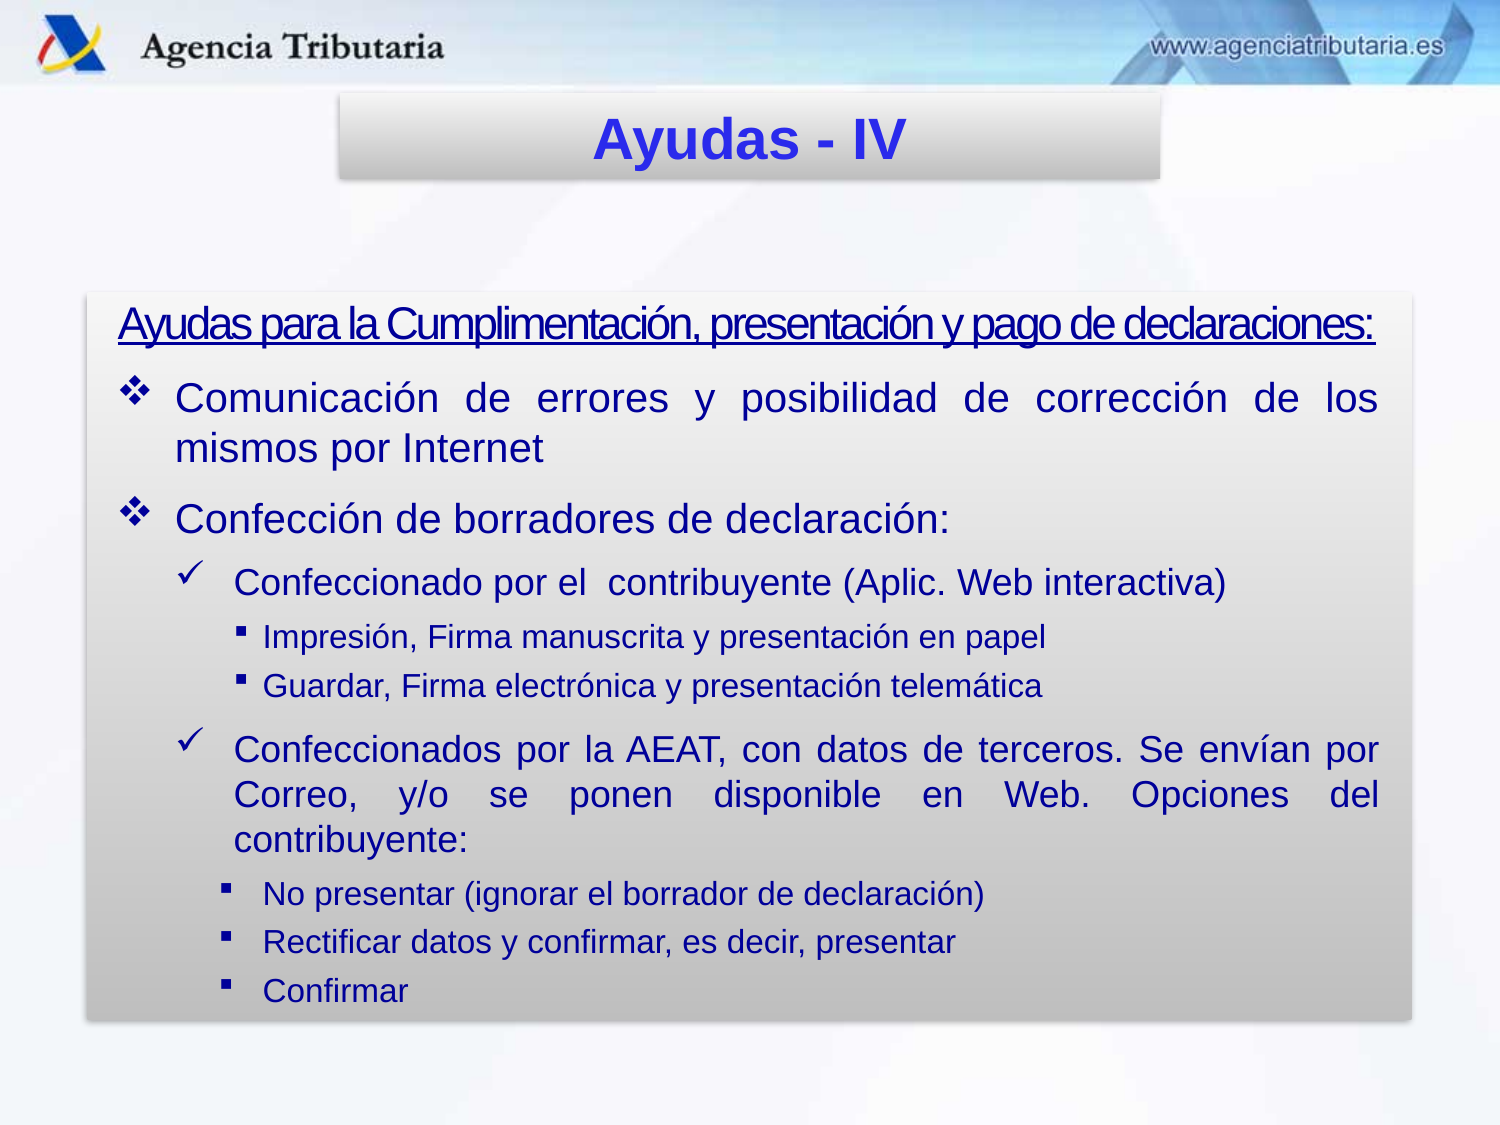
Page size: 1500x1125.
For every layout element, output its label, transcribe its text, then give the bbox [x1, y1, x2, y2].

text_box Ayudas - IV [339, 93, 1161, 179]
text_box [87, 292, 1412, 1020]
text_box Comunicación de errores y posibilidad de corrección de los mismos por Internet Confección de borradores de declaración: Confeccionado por el contribuyente (Aplic. Web interactiva) Impresión, Firma manuscrita y presentación en papel Guardar, Firma electrónica y presentación telemática Confeccionados por la AEAT, con datos de terceros. Se envían por Correo, y/o se ponen disponible en Web. Opciones del contribuyente: No presentar (ignorar el borrador de declaración) Rectificar datos y confirmar, es decir, presentar Confirmar [101, 363, 1395, 1016]
text_box Ayudas para la Cumplimentación, presentación y pago de declaraciones: [99, 292, 1395, 358]
picture [0, 0, 1500, 1125]
